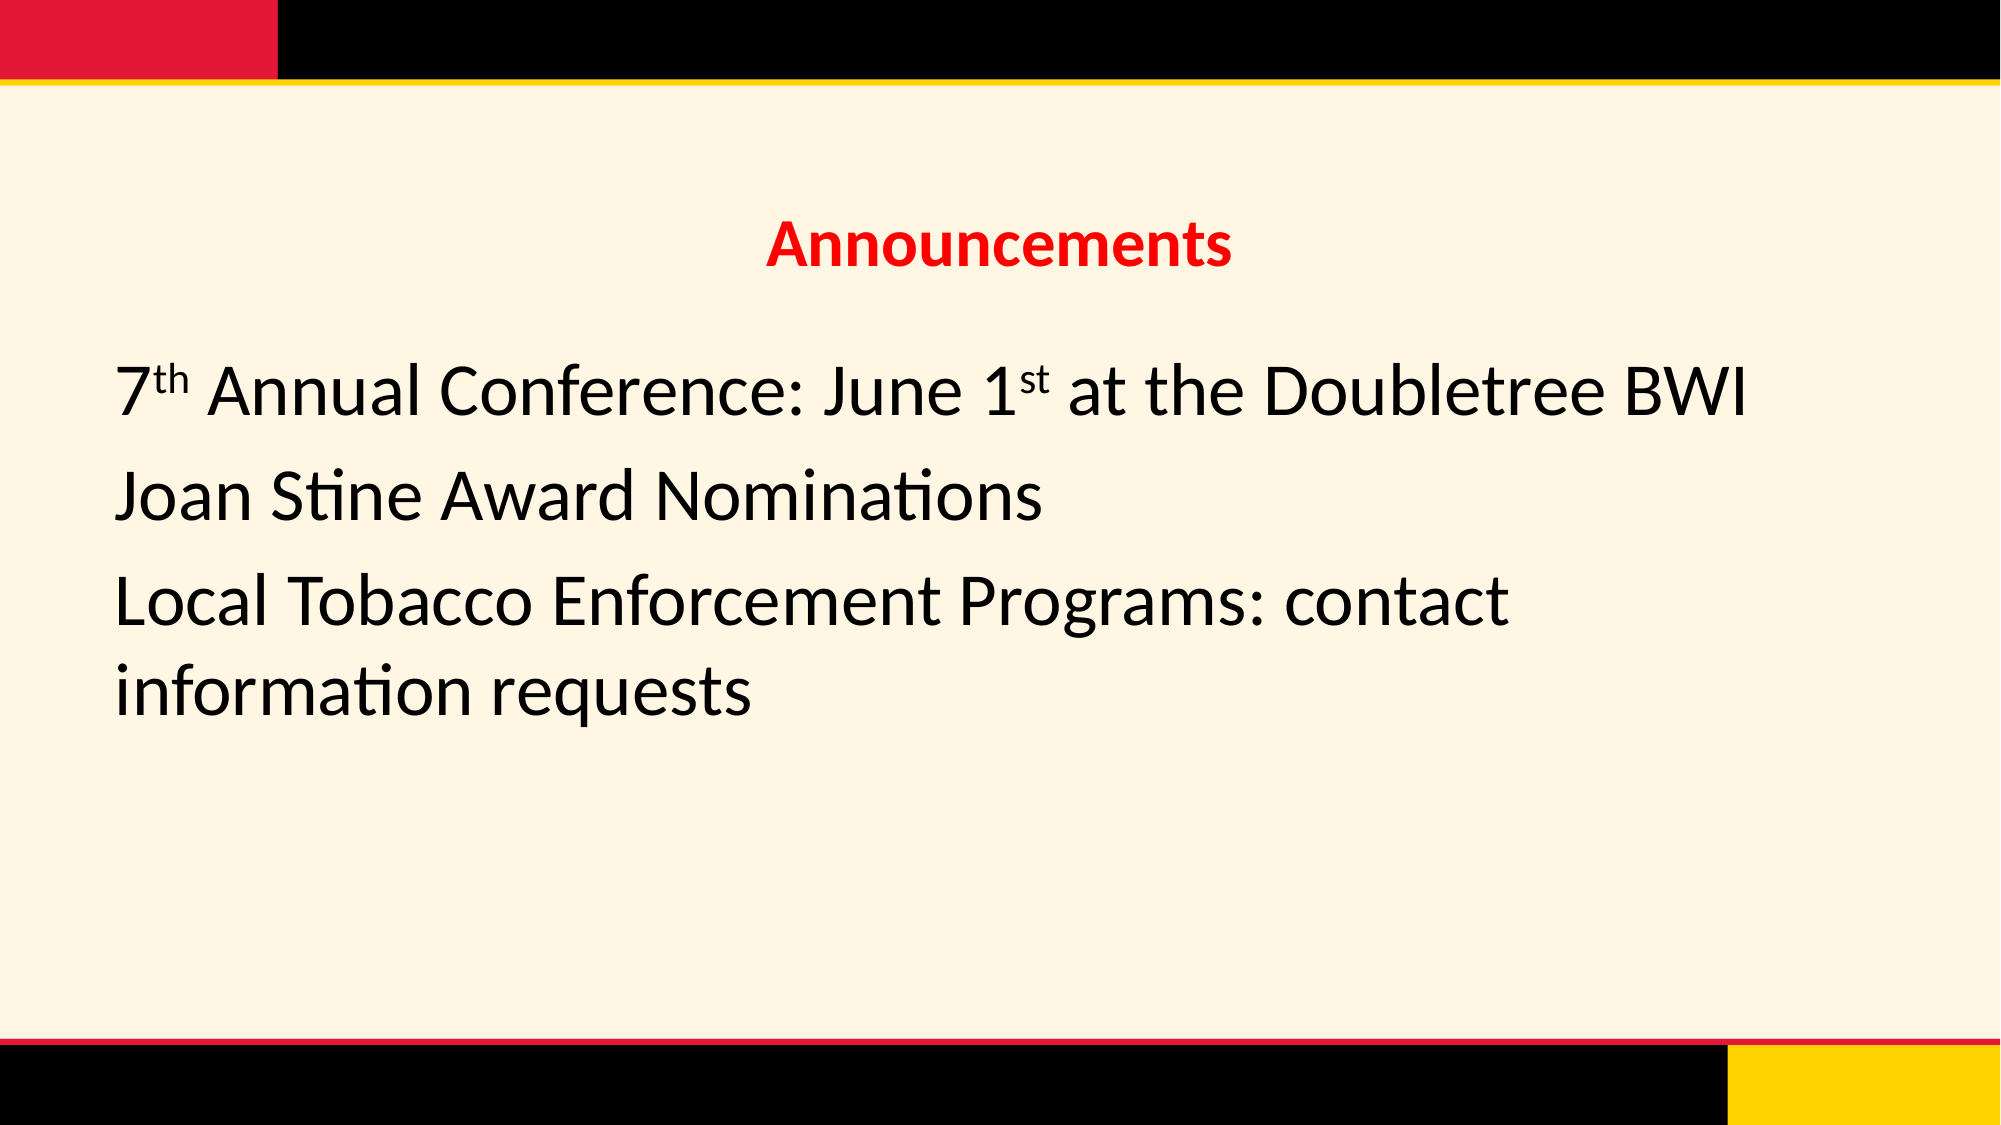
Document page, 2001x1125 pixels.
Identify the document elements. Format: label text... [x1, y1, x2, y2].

title Announcements [99, 145, 1900, 333]
picture [0, 0, 2001, 1125]
list 7th Annual Conference: June 1st at the Doubletree BWI Joan Stine Award Nominations Local Tobacco Enforcement Programs: contact information requests [99, 333, 1900, 1005]
